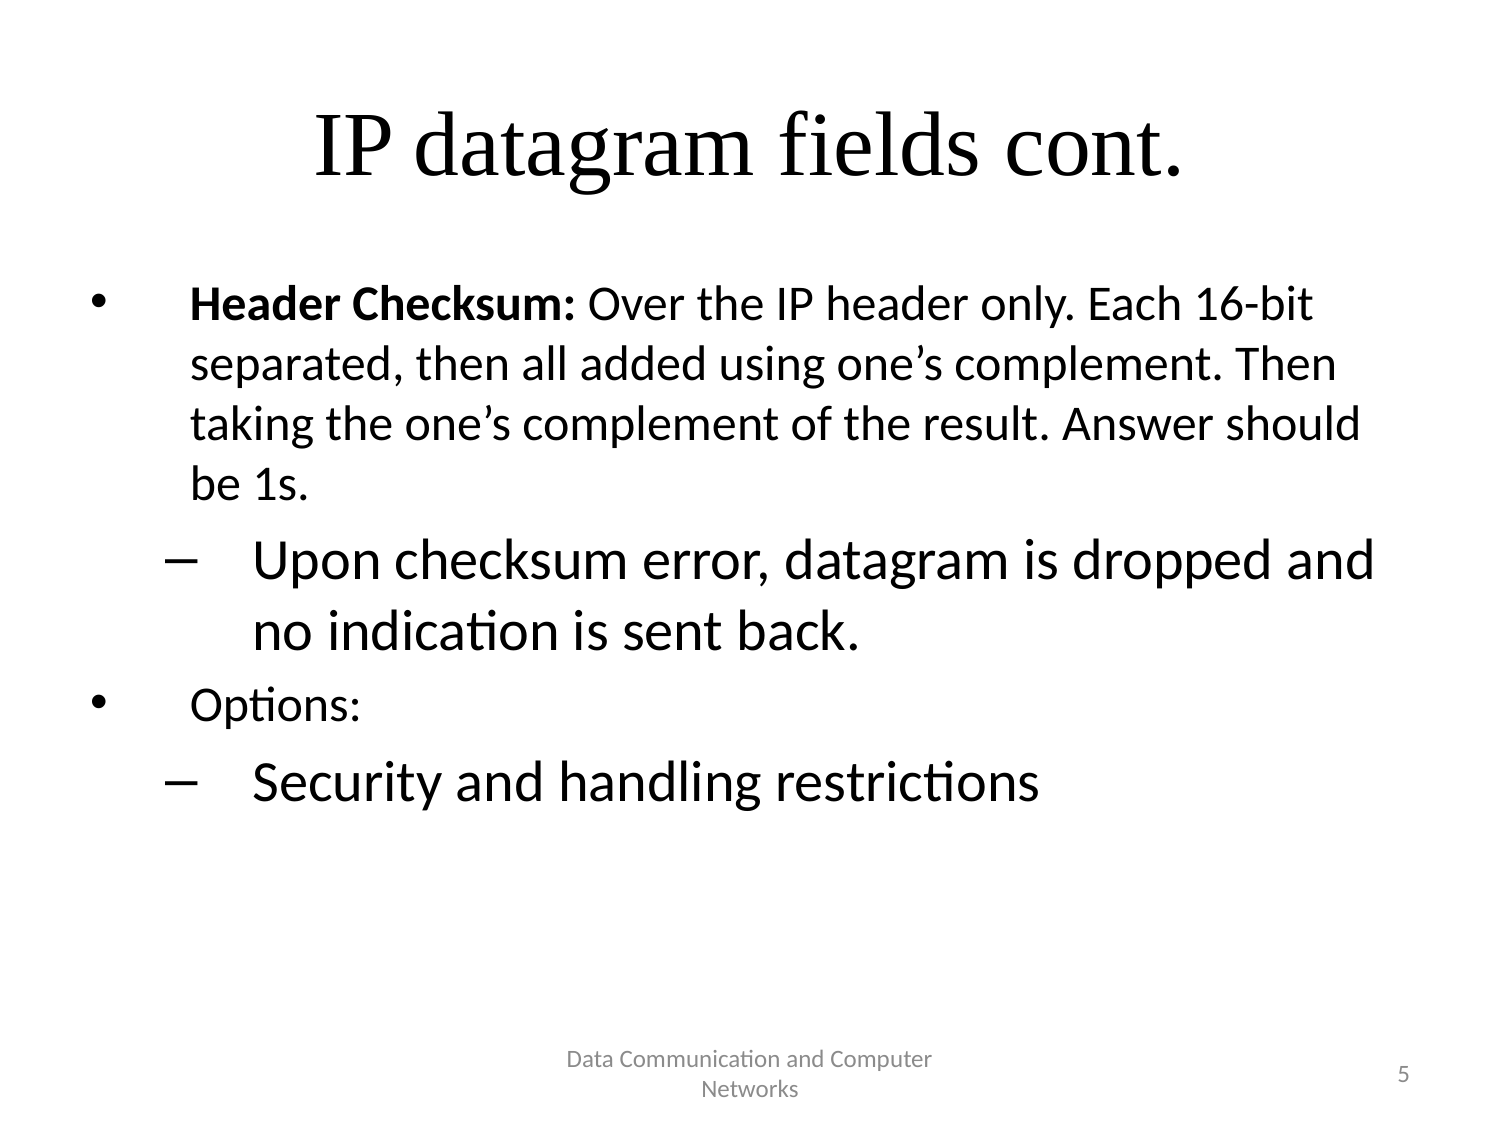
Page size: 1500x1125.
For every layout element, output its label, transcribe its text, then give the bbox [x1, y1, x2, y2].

slide_number 5 [1074, 1042, 1425, 1103]
title IP datagram fields cont. [75, 45, 1425, 233]
list Header Checksum: Over the IP header only. Each 16-bit separated, then all added using one’s complement. Then taking the one’s complement of the result. Answer should be 1s. Upon checksum error, datagram is dropped and no indication is sent back. Options: Security and handling restrictions [75, 262, 1425, 1005]
footer Data Communication and Computer Networks [512, 1042, 988, 1103]
